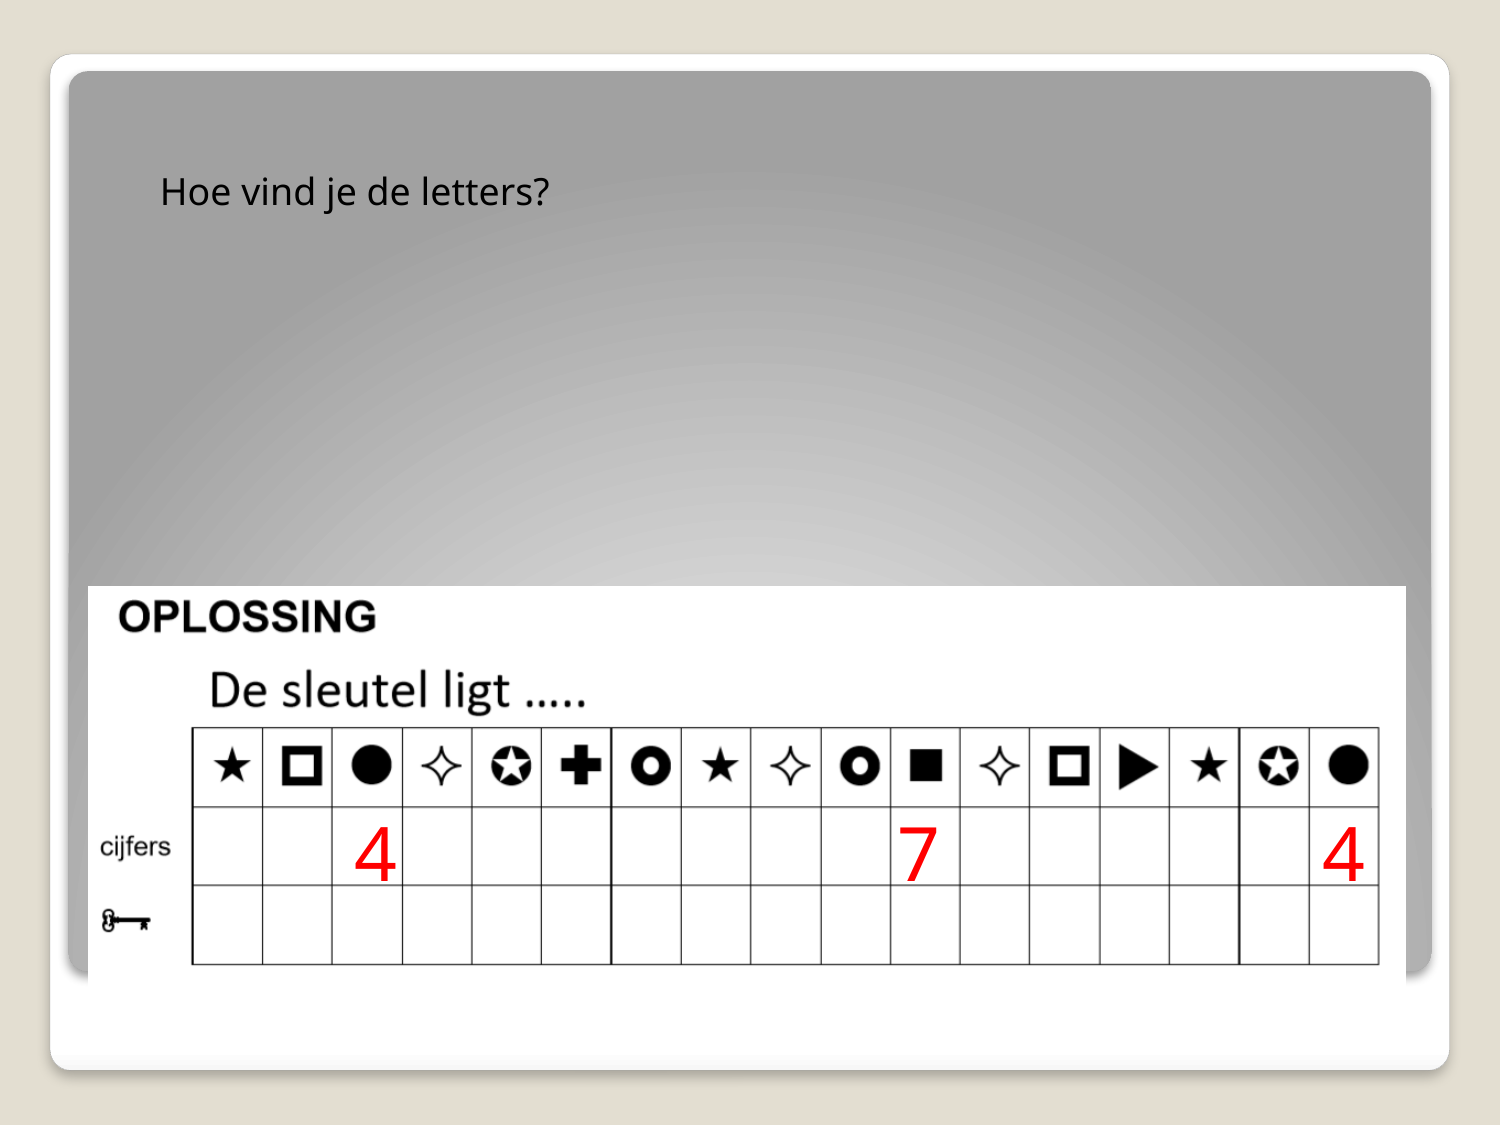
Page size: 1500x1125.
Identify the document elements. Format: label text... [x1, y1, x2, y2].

text_box Hoe vind je de letters? [145, 160, 565, 221]
picture [88, 585, 1406, 999]
